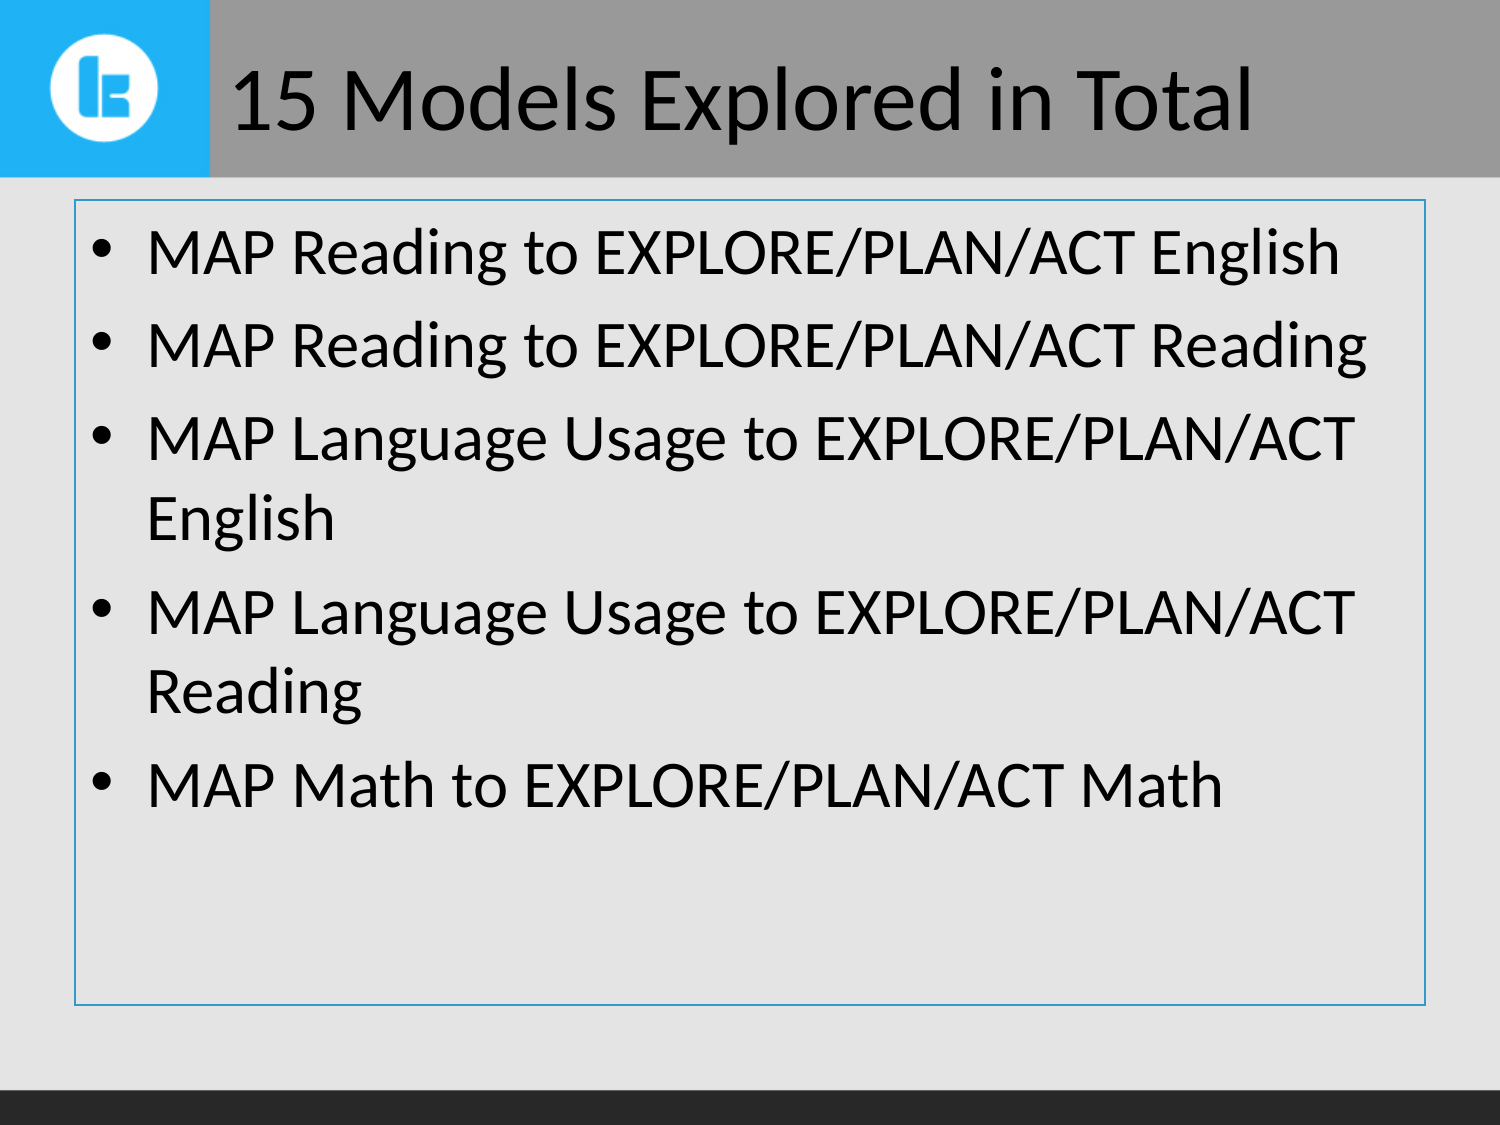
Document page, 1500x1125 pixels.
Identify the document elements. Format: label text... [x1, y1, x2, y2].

title 15 Models Explored in Total [212, 0, 1438, 188]
picture [0, 0, 1500, 1125]
list MAP Reading to EXPLORE/PLAN/ACT English MAP Reading to EXPLORE/PLAN/ACT Reading MAP Language Usage to EXPLORE/PLAN/ACT English MAP Language Usage to EXPLORE/PLAN/ACT Reading MAP Math to EXPLORE/PLAN/ACT Math [74, 199, 1426, 1006]
